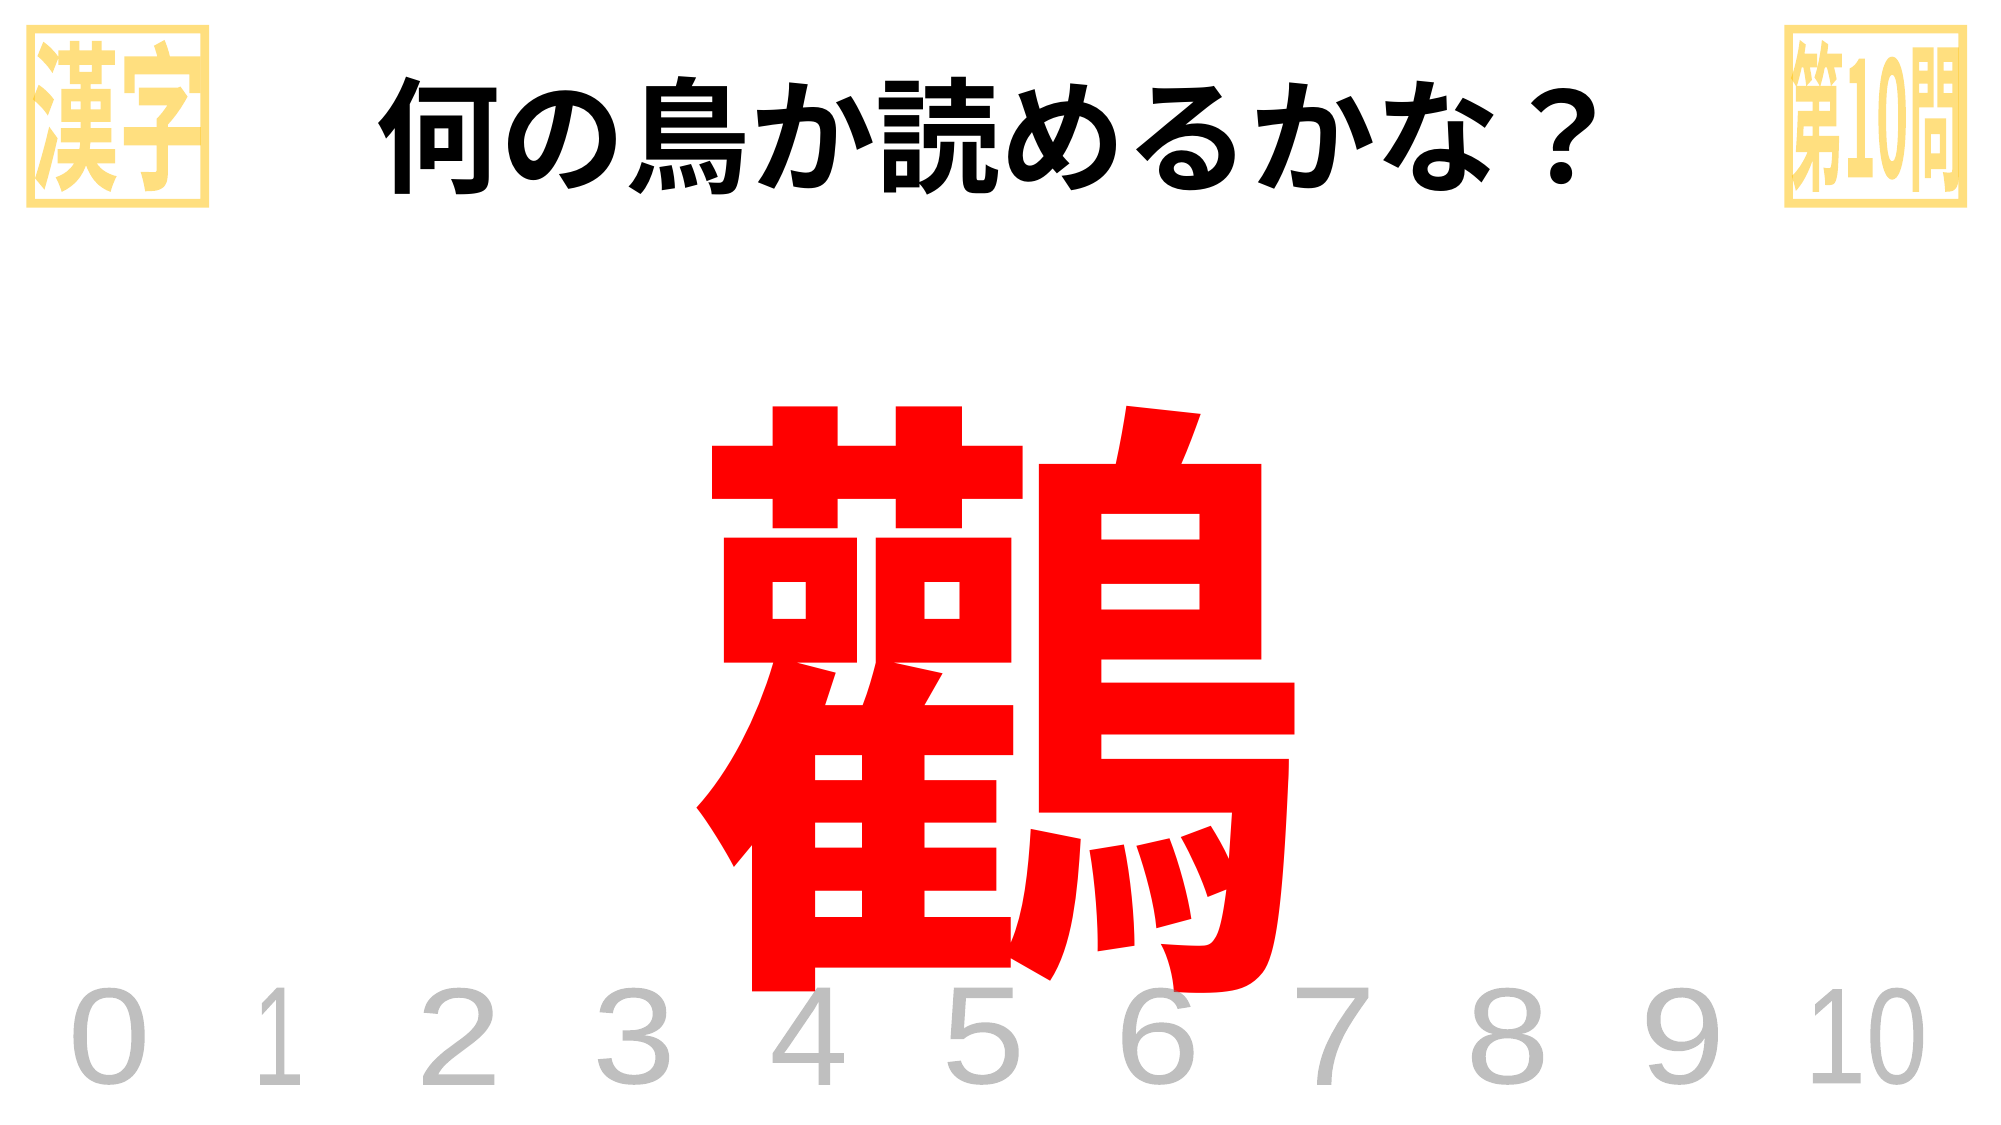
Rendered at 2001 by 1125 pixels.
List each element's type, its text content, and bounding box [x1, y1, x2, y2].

text_box 何の鳥か読めるかな？ [360, 50, 1640, 216]
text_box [1784, 24, 1968, 208]
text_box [26, 24, 210, 208]
text_box 鸛 [672, 305, 1328, 1071]
